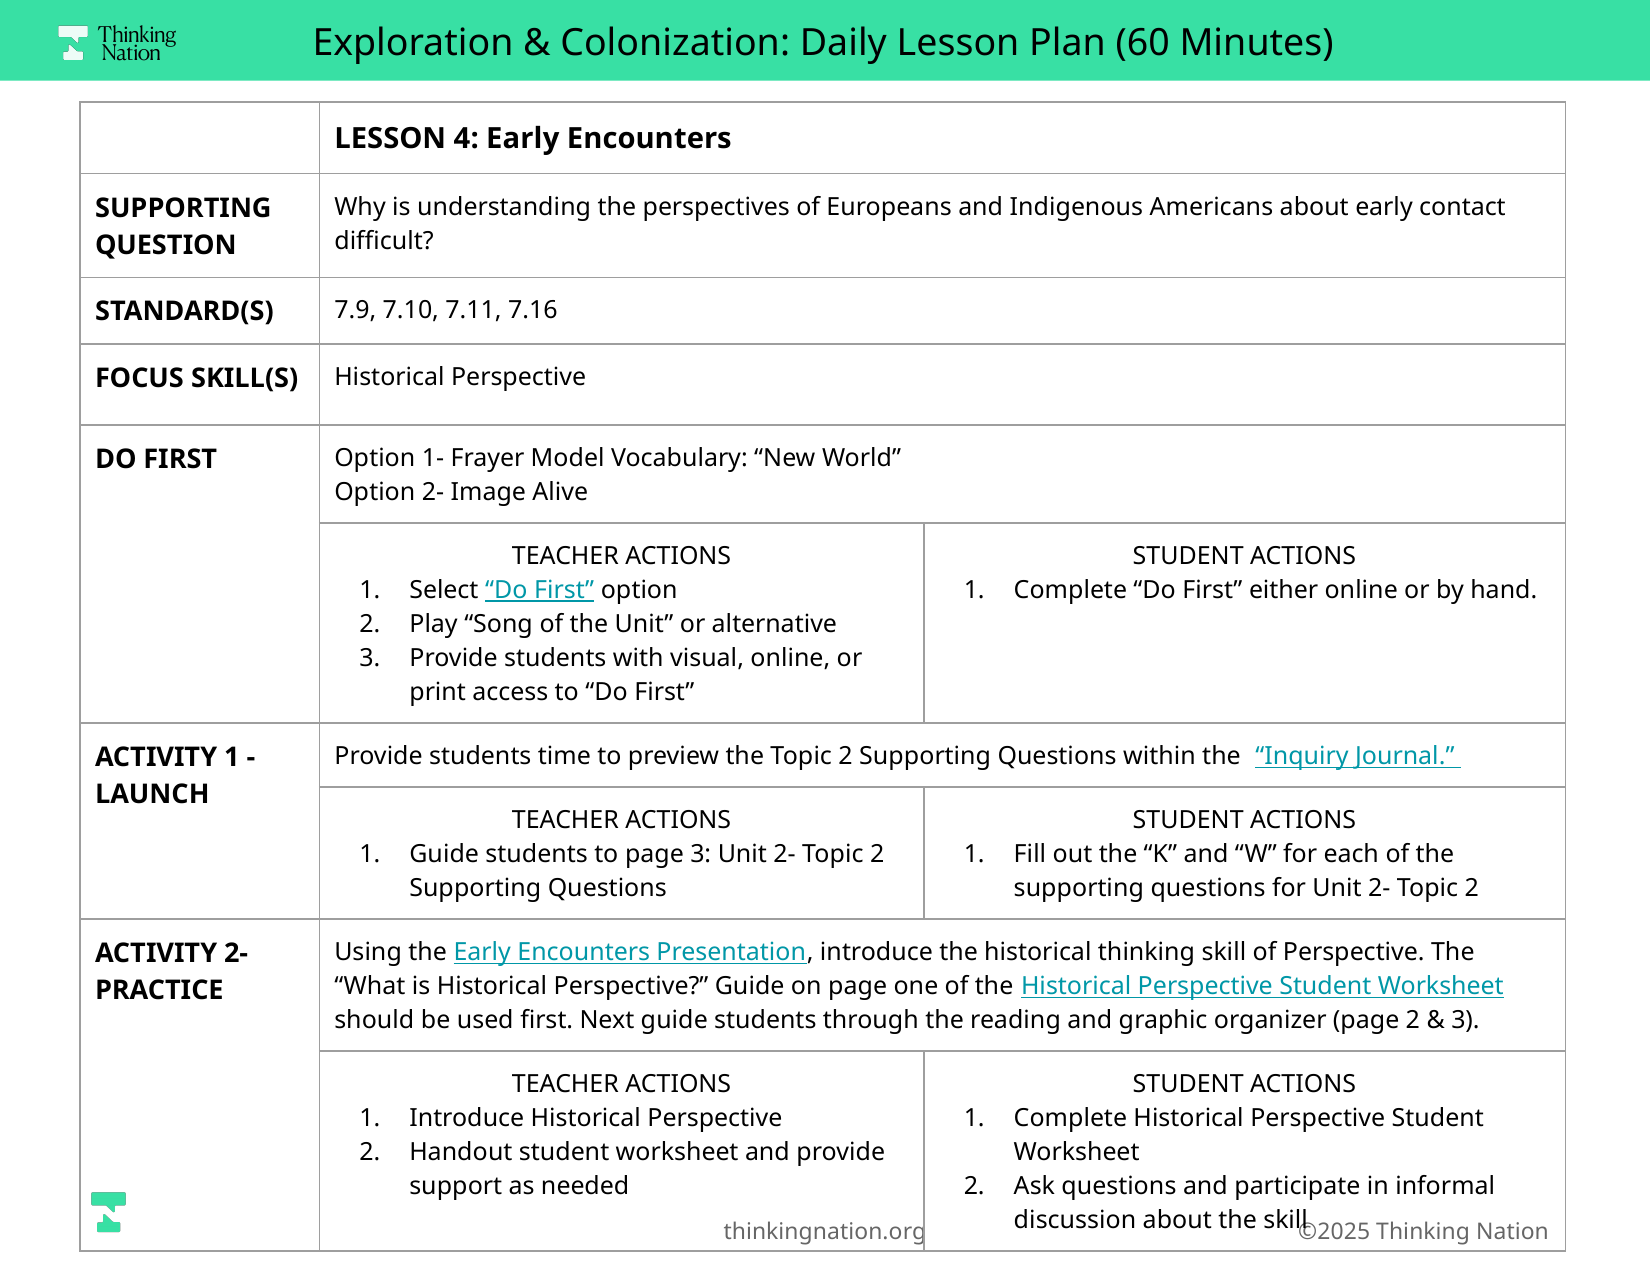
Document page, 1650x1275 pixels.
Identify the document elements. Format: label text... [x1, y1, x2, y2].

table_cell DO FIRST [81, 426, 319, 722]
table_cell TEACHER ACTIONS Select “Do First” option Play “Song of the Unit” or alternative Provide students with visual, online, or print access to “Do First” [320, 524, 923, 722]
table_cell ACTIVITY 2- PRACTICE [81, 920, 319, 1250]
table_cell 7.9, 7.10, 7.11, 7.16 [320, 278, 1565, 343]
table_cell STUDENT ACTIONS Fill out the “K” and “W” for each of the supporting questions for Unit 2- Topic 2 [925, 788, 1565, 918]
table_cell STANDARD(S) [81, 278, 319, 343]
table_cell ACTIVITY 1 - LAUNCH [81, 724, 319, 918]
table_cell STUDENT ACTIONS Complete “Do First” either online or by hand. [925, 524, 1565, 722]
picture [45, 14, 180, 71]
table_cell SUPPORTING QUESTION [81, 174, 319, 277]
table_cell STUDENT ACTIONS Complete Historical Perspective Student Worksheet Ask questions and participate in informal discussion about the skill [925, 1052, 1565, 1250]
table_header LESSON 4: Early Encounters [320, 103, 1565, 173]
table_cell Using the Early Encounters Presentation, introduce the historical thinking skill of Perspective. The “What is Historical Perspective?” Guide on page one of the Historical Perspective Student Worksheet should be used first. Next guide students through the reading and graphic organizer (page 2 & 3). [320, 920, 1565, 1050]
table_cell Provide students time to preview the Topic 2 Supporting Questions within the “Inquiry Journal.” [320, 724, 1565, 786]
table_cell Historical Perspective [320, 345, 1565, 424]
table_cell Option 1- Frayer Model Vocabulary: “New World” Option 2- Image Alive [320, 426, 1565, 522]
table_cell TEACHER ACTIONS Guide students to page 3: Unit 2- Topic 2 Supporting Questions [320, 788, 923, 918]
table_cell Why is understanding the perspectives of Europeans and Indigenous Americans about early contact difficult? [320, 174, 1565, 277]
picture [80, 1184, 136, 1240]
table_cell FOCUS SKILL(S) [81, 345, 319, 424]
table_header [81, 103, 319, 173]
text_box Exploration & Colonization: Daily Lesson Plan (60 Minutes) [0, 0, 1650, 81]
table_cell TEACHER ACTIONS Introduce Historical Perspective Handout student worksheet and provide support as needed [320, 1052, 923, 1250]
